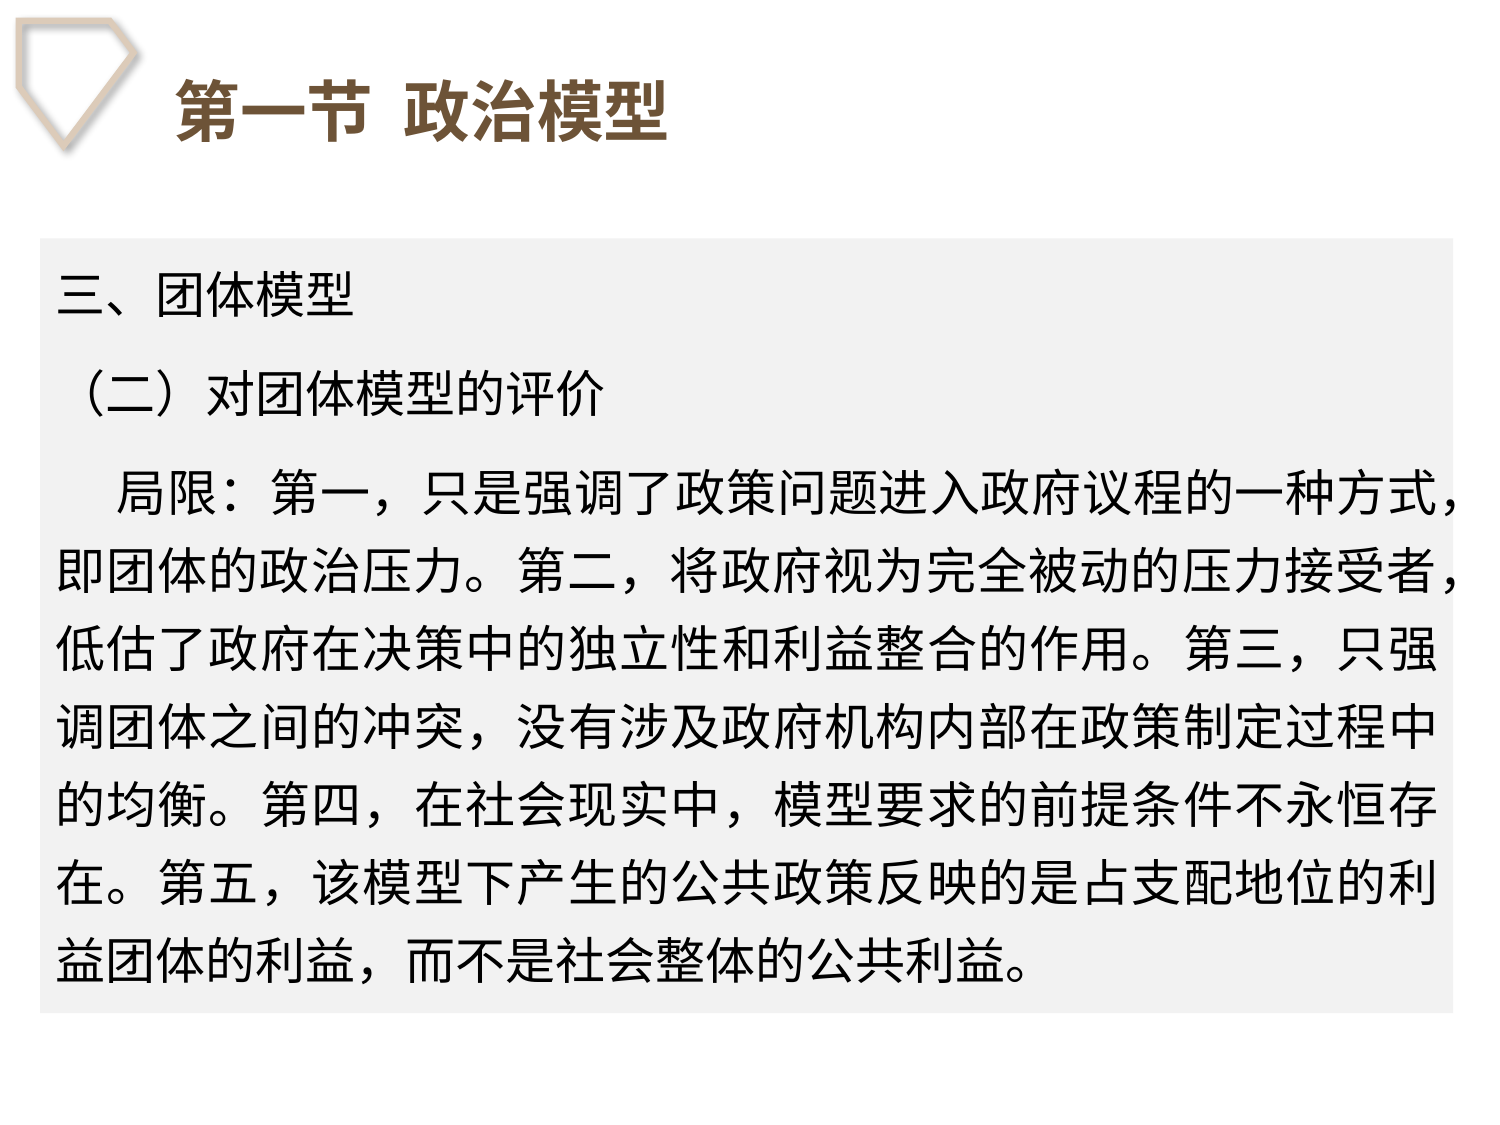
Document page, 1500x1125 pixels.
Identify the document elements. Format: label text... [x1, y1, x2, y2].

title 第一节 政治模型 [158, 0, 1456, 159]
list 三、团体模型 （二）对团体模型的评价 局限：第一，只是强调了政策问题进入政府议程的一种方式，即团体的政治压力。第二，将政府视为完全被动的压力接受者，低估了政府在决策中的独立性和利益整合的作用。第三，只强调团体之间的冲突，没有涉及政府机构内部在政策制定过程中的均衡。第四，在社会现实中，模型要求的前提条件不永恒存在。第五，该模型下产生的公共政策反映的是占支配地位的利益团体的利益，而不是社会整体的公共利益。 [40, 238, 1454, 1014]
